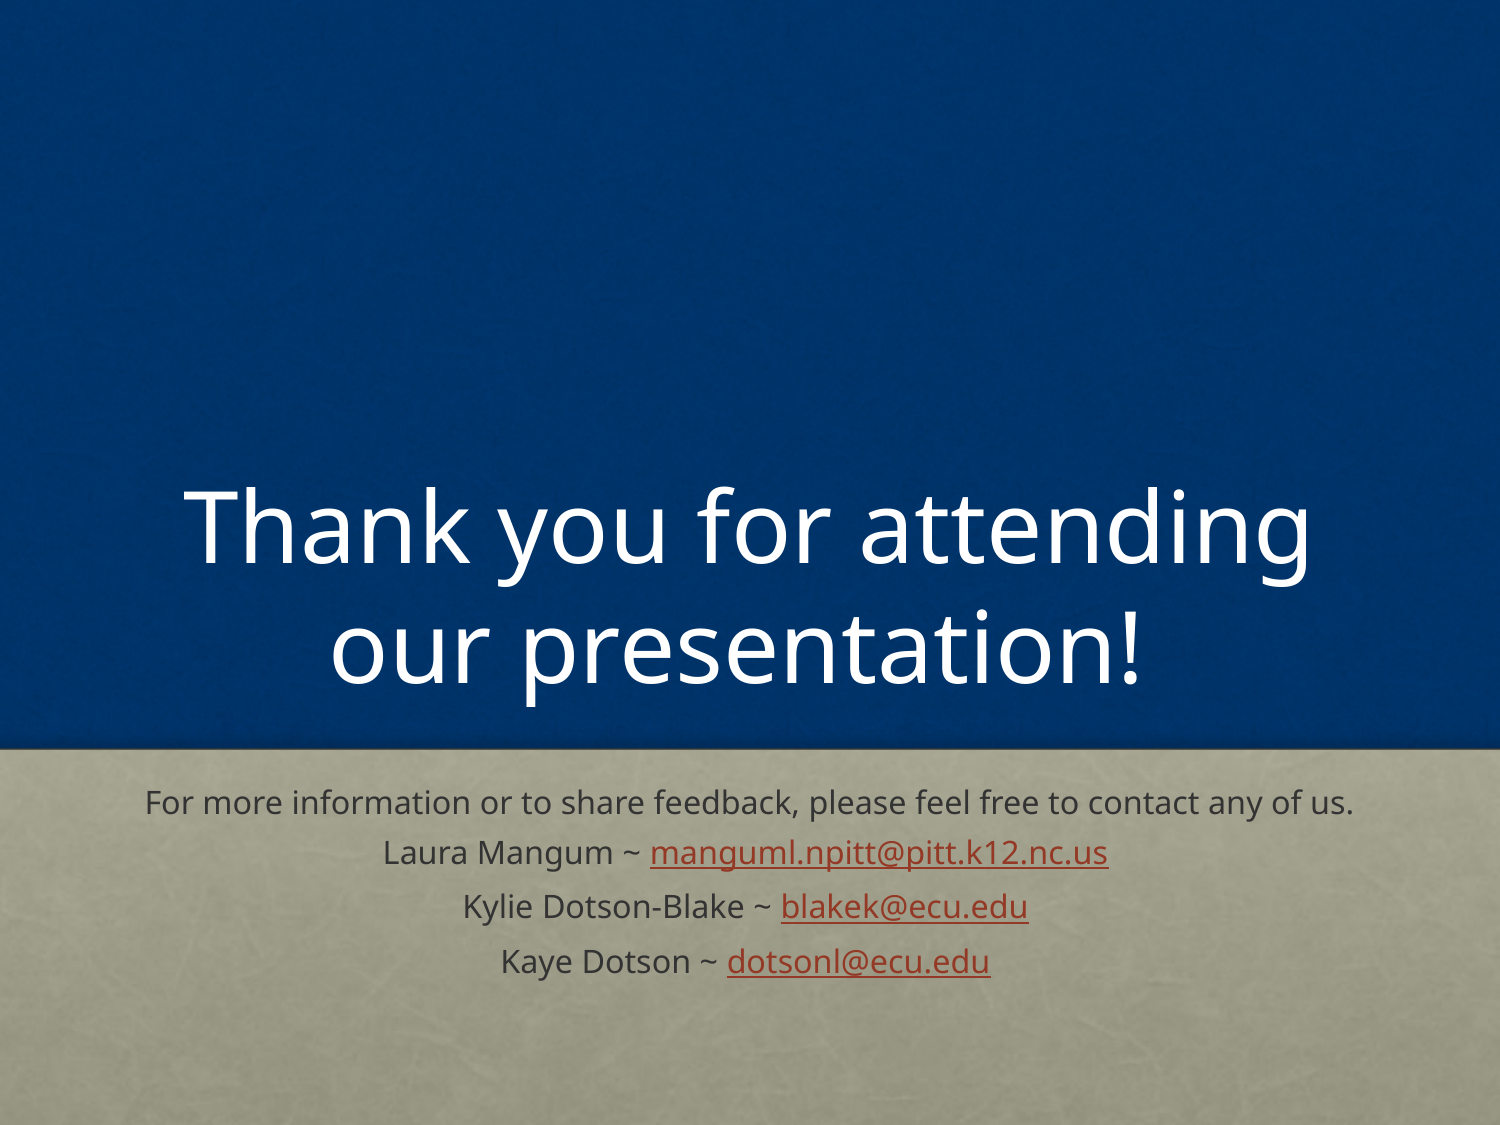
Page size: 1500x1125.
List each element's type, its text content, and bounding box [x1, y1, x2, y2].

picture [0, 729, 1500, 1125]
title Thank you for attending our presentation! [127, 487, 1372, 711]
list For more information or to share feedback, please feel free to contact any of us. Laura Mangum ~ manguml.npitt@pitt.k12.nc.us Kylie Dotson-Blake ~ blakek@ecu.edu Kaye Dotson ~ dotsonl@ecu.edu [127, 774, 1372, 1005]
